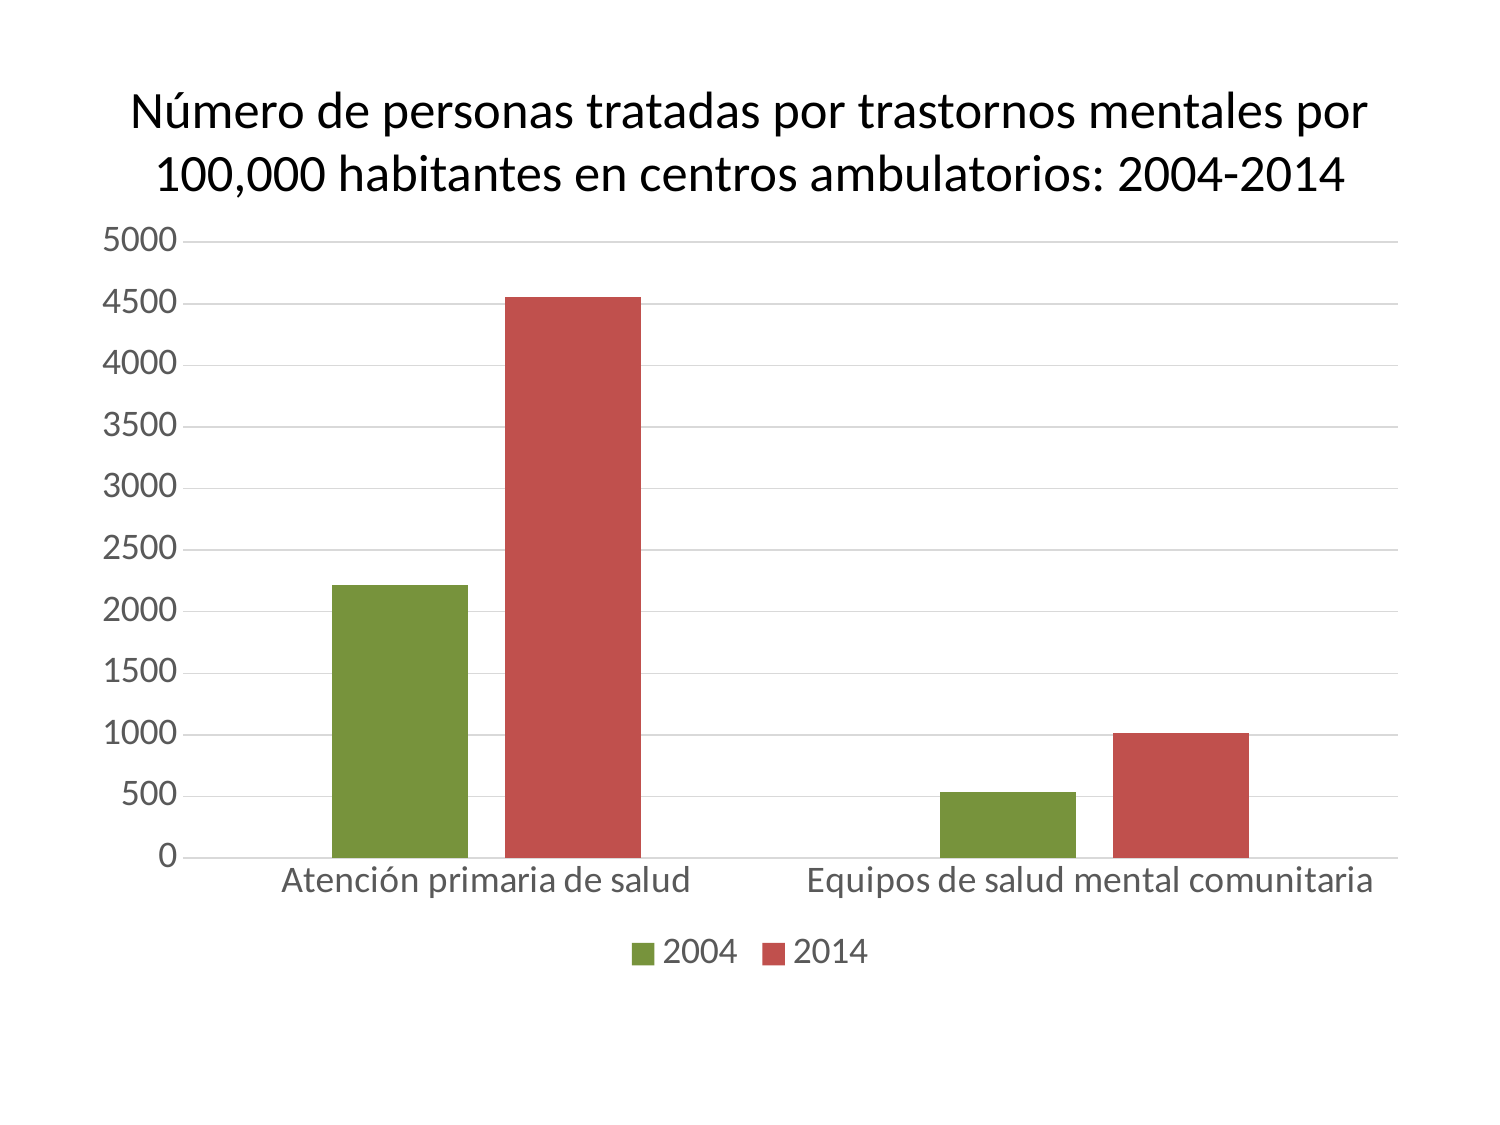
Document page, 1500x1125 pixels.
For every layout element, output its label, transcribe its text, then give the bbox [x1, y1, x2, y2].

chart [74, 207, 1426, 981]
title Número de personas tratadas por trastornos mentales por 100,000 habitantes en centros ambulatorios: 2004-2014 [75, 45, 1425, 207]
